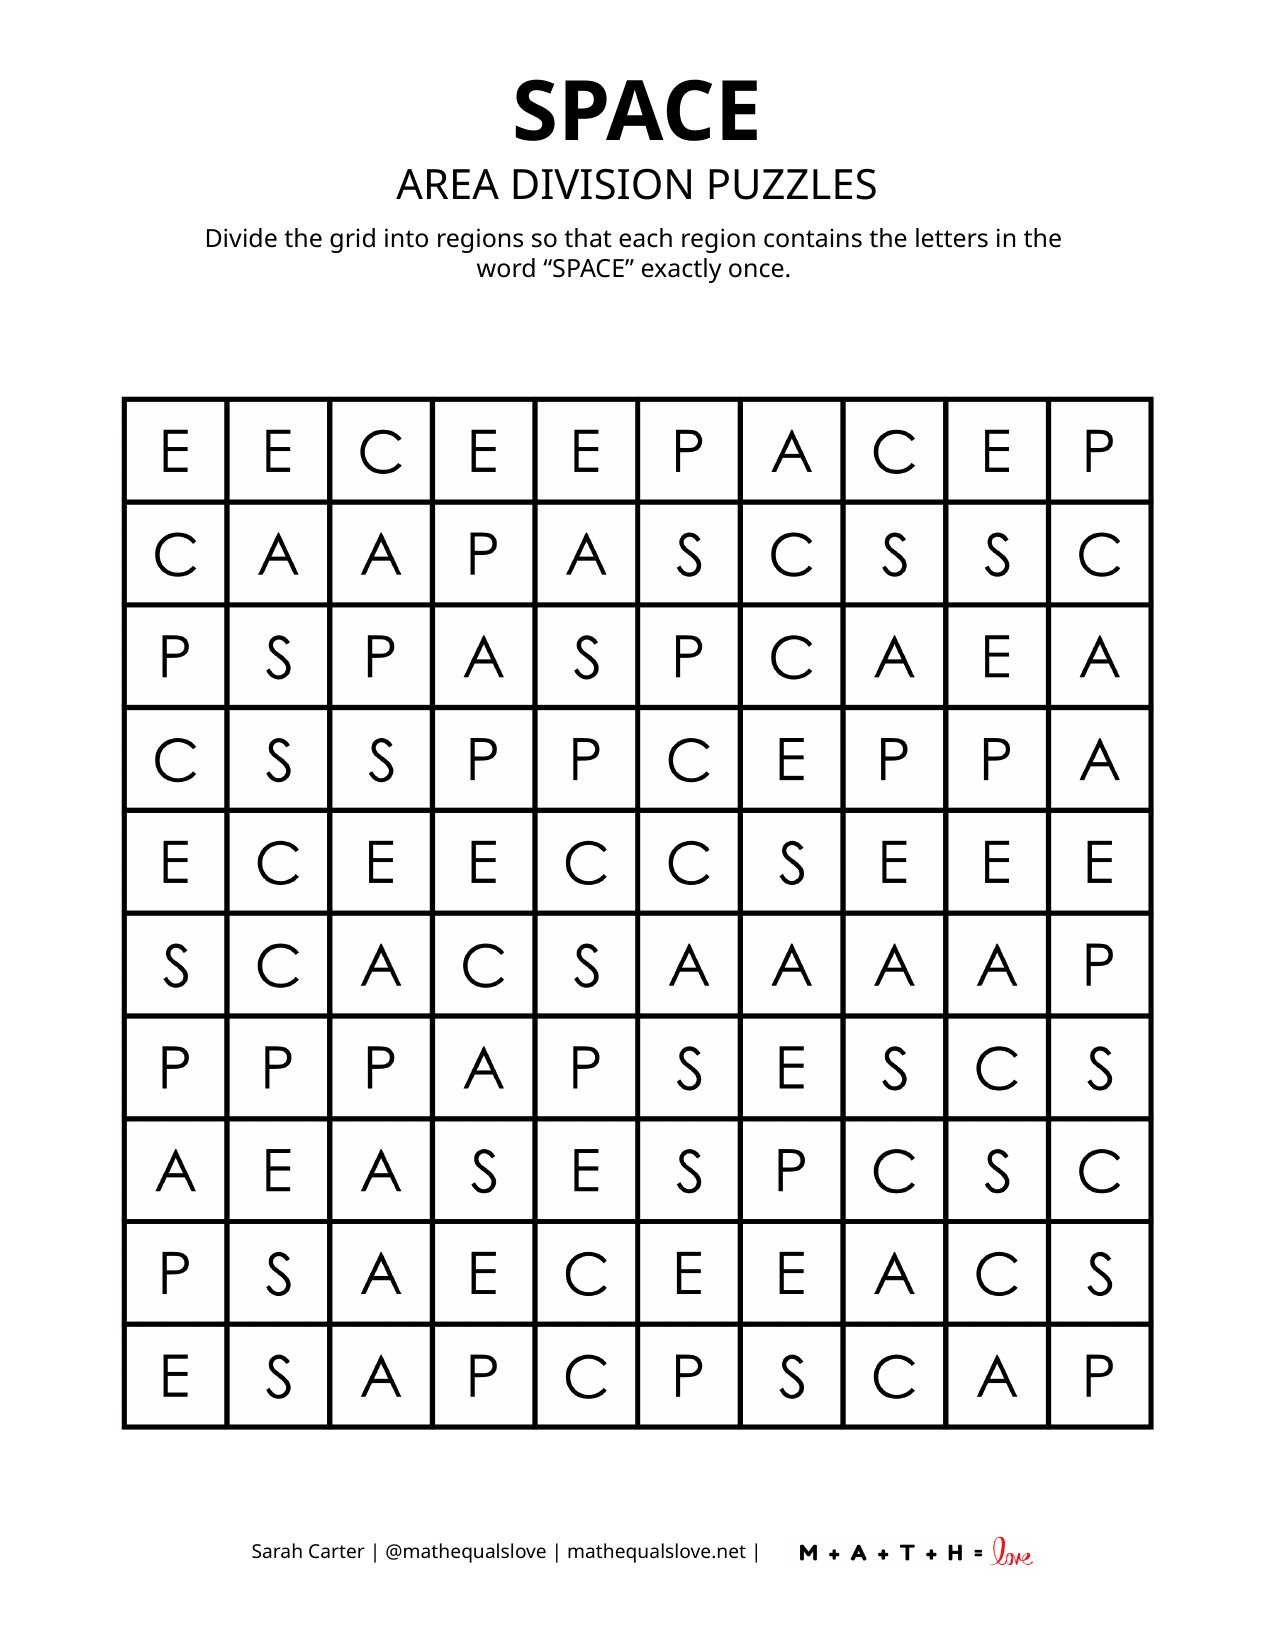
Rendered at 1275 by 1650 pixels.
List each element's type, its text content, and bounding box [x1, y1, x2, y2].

text_box SPACE AREA DIVISION PUZZLES [77, 50, 1198, 214]
text_box Divide the grid into regions so that each region contains the letters in the word “SPACE” exactly once. [0, 214, 1275, 290]
picture [118, 394, 1156, 1432]
text_box Sarah Carter | @mathequalslove | mathequalslove.net | [236, 1532, 1071, 1570]
picture [790, 1534, 1039, 1569]
